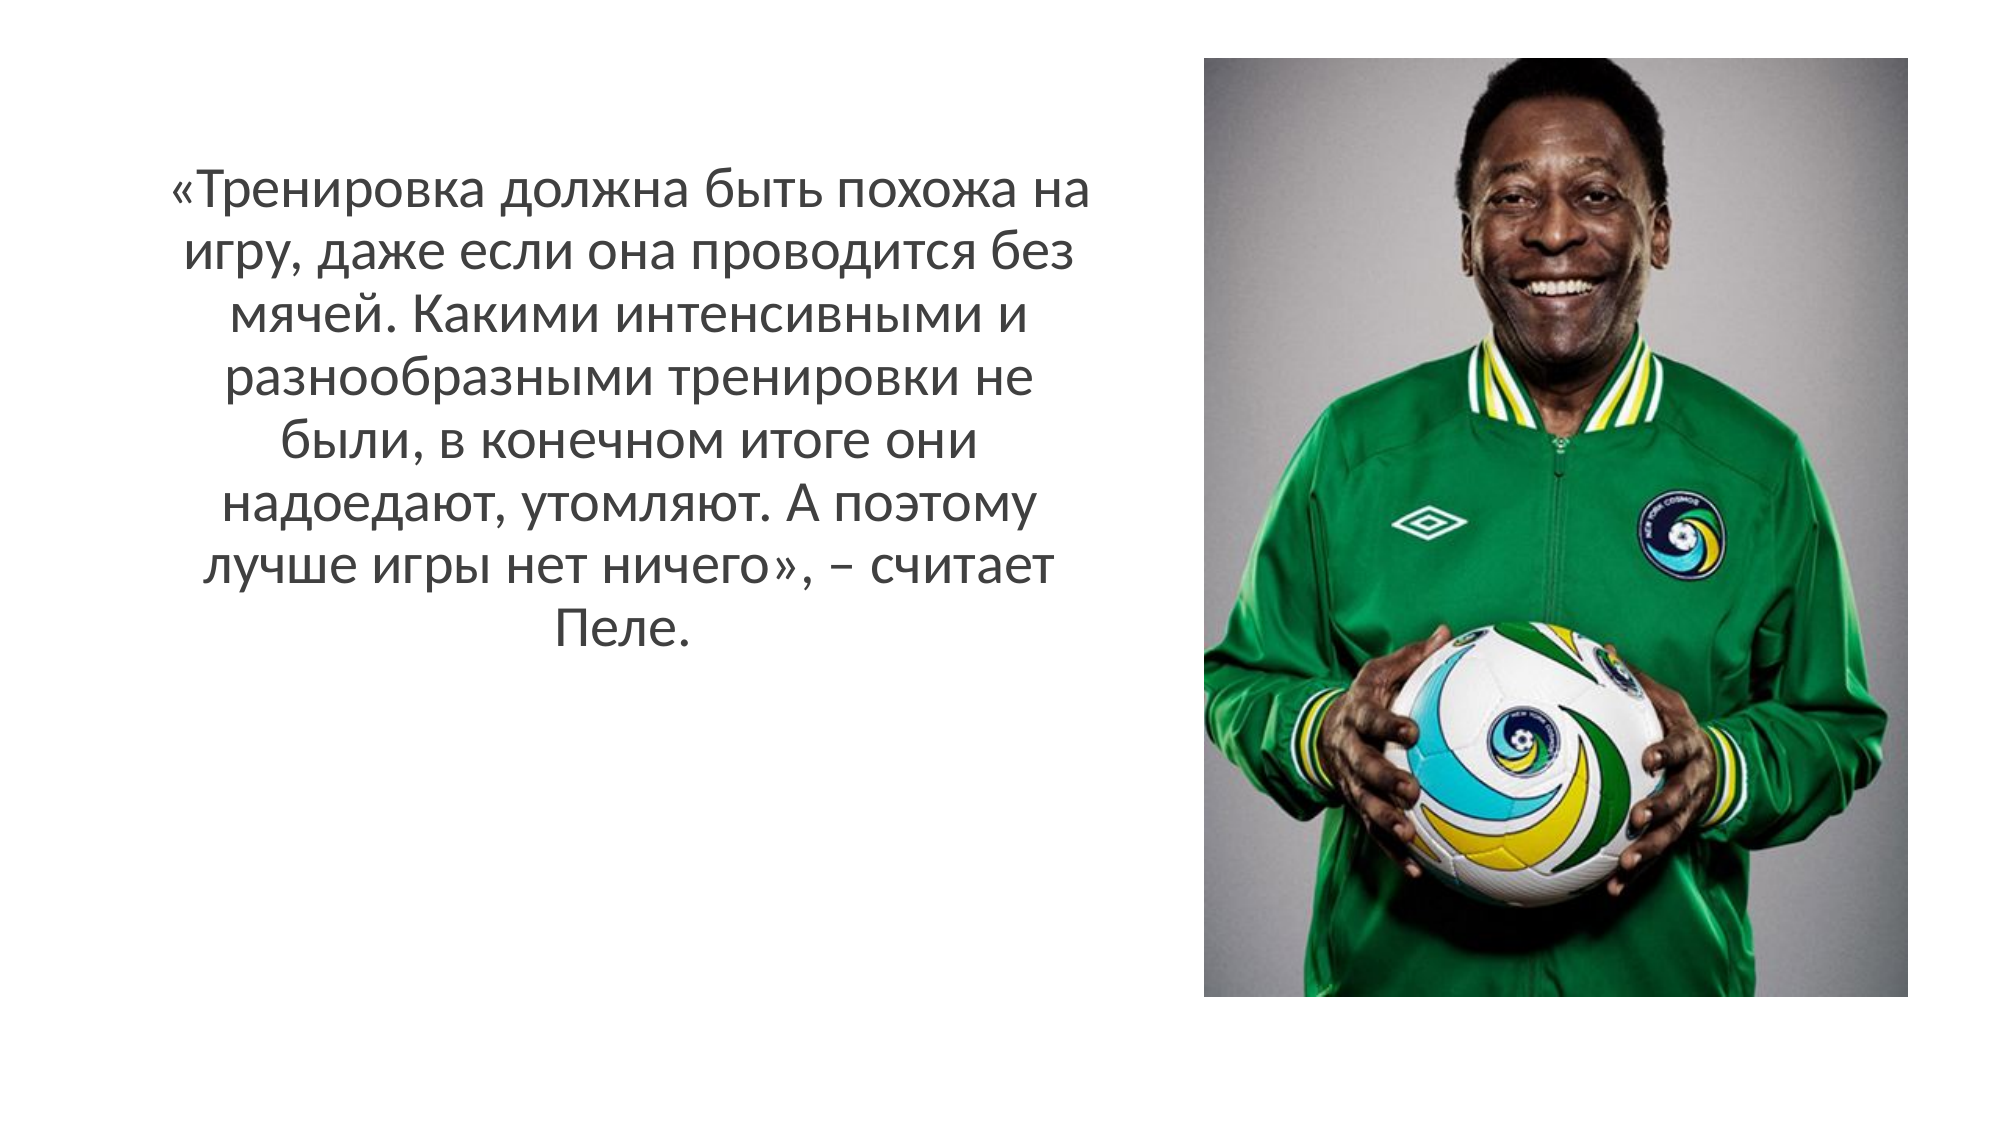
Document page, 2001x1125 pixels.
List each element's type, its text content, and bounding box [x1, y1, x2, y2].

list «Тренировка должна быть похожа на игру, даже если она проводится без мячей. Какими интенсивными и разнообразными тренировки не были, в конечном итоге они надоедают, утомляют. А поэтому лучше игры нет ничего», – считает Пеле. [135, 149, 1109, 1004]
picture [1203, 58, 1908, 997]
